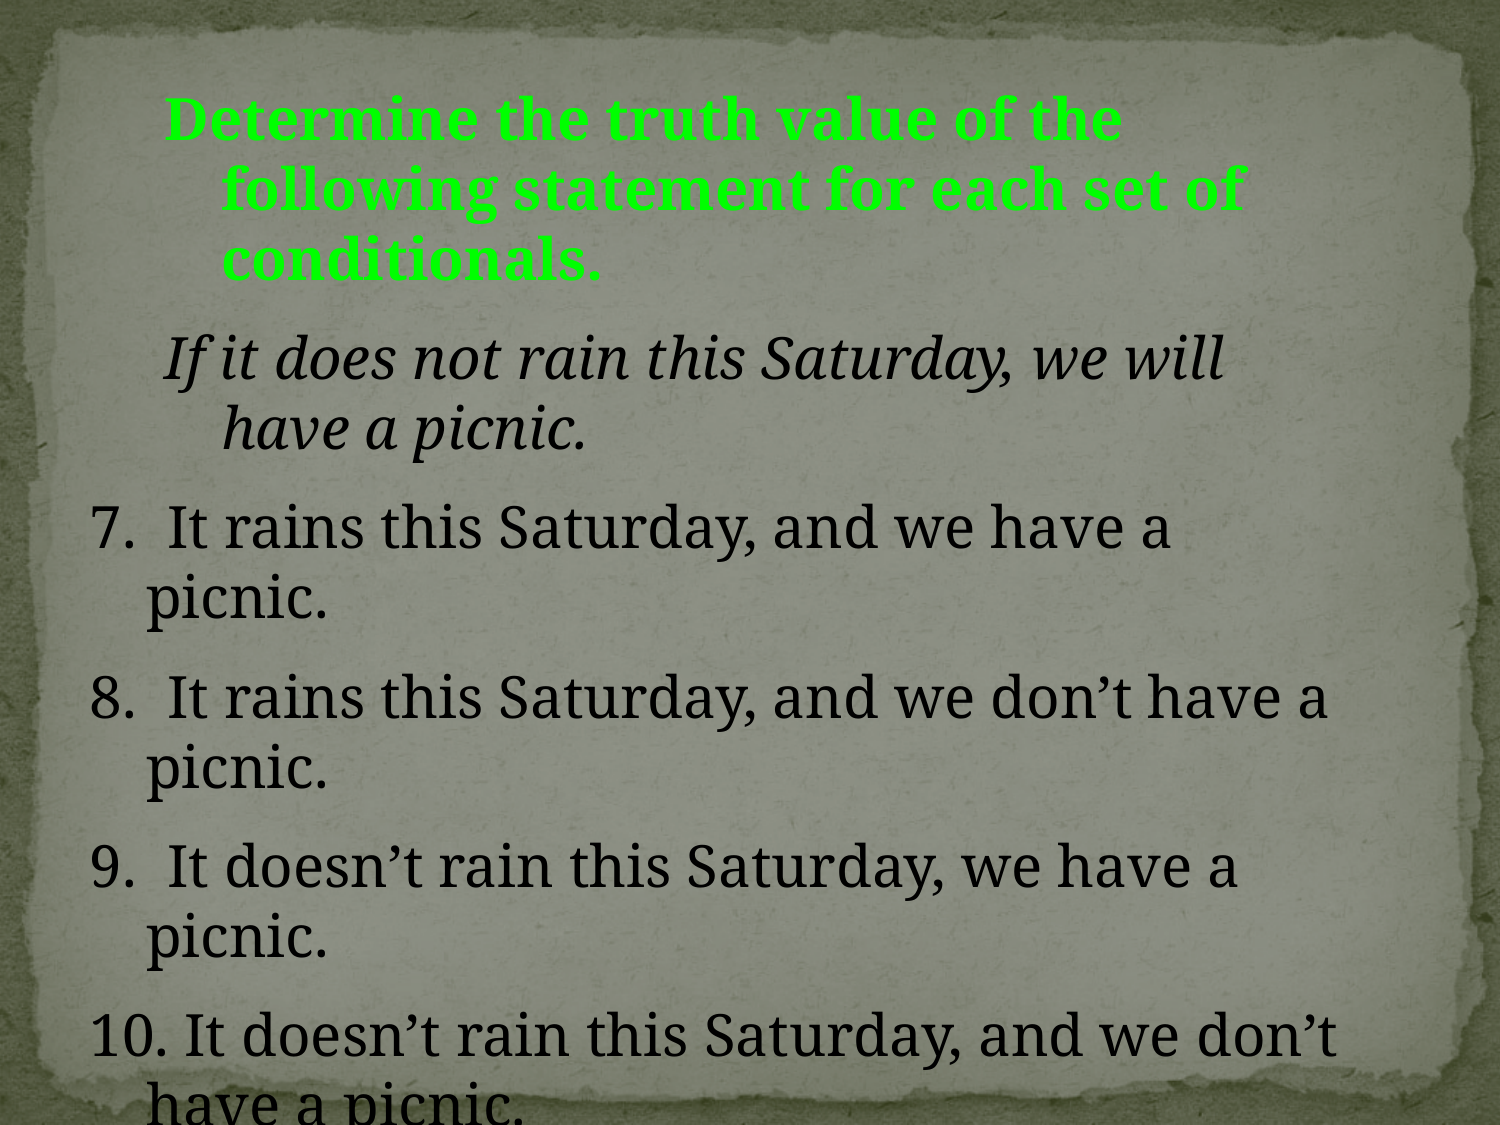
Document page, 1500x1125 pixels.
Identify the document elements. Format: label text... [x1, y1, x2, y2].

text_box Determine the truth value of the following statement for each set of conditionals. If it does not rain this Saturday, we will have a picnic. 7. It rains this Saturday, and we have a picnic. 8. It rains this Saturday, and we don’t have a picnic. 9. It doesn’t rain this Saturday, we have a picnic. 10. It doesn’t rain this Saturday, and we don’t have a picnic. [74, 75, 1363, 1125]
